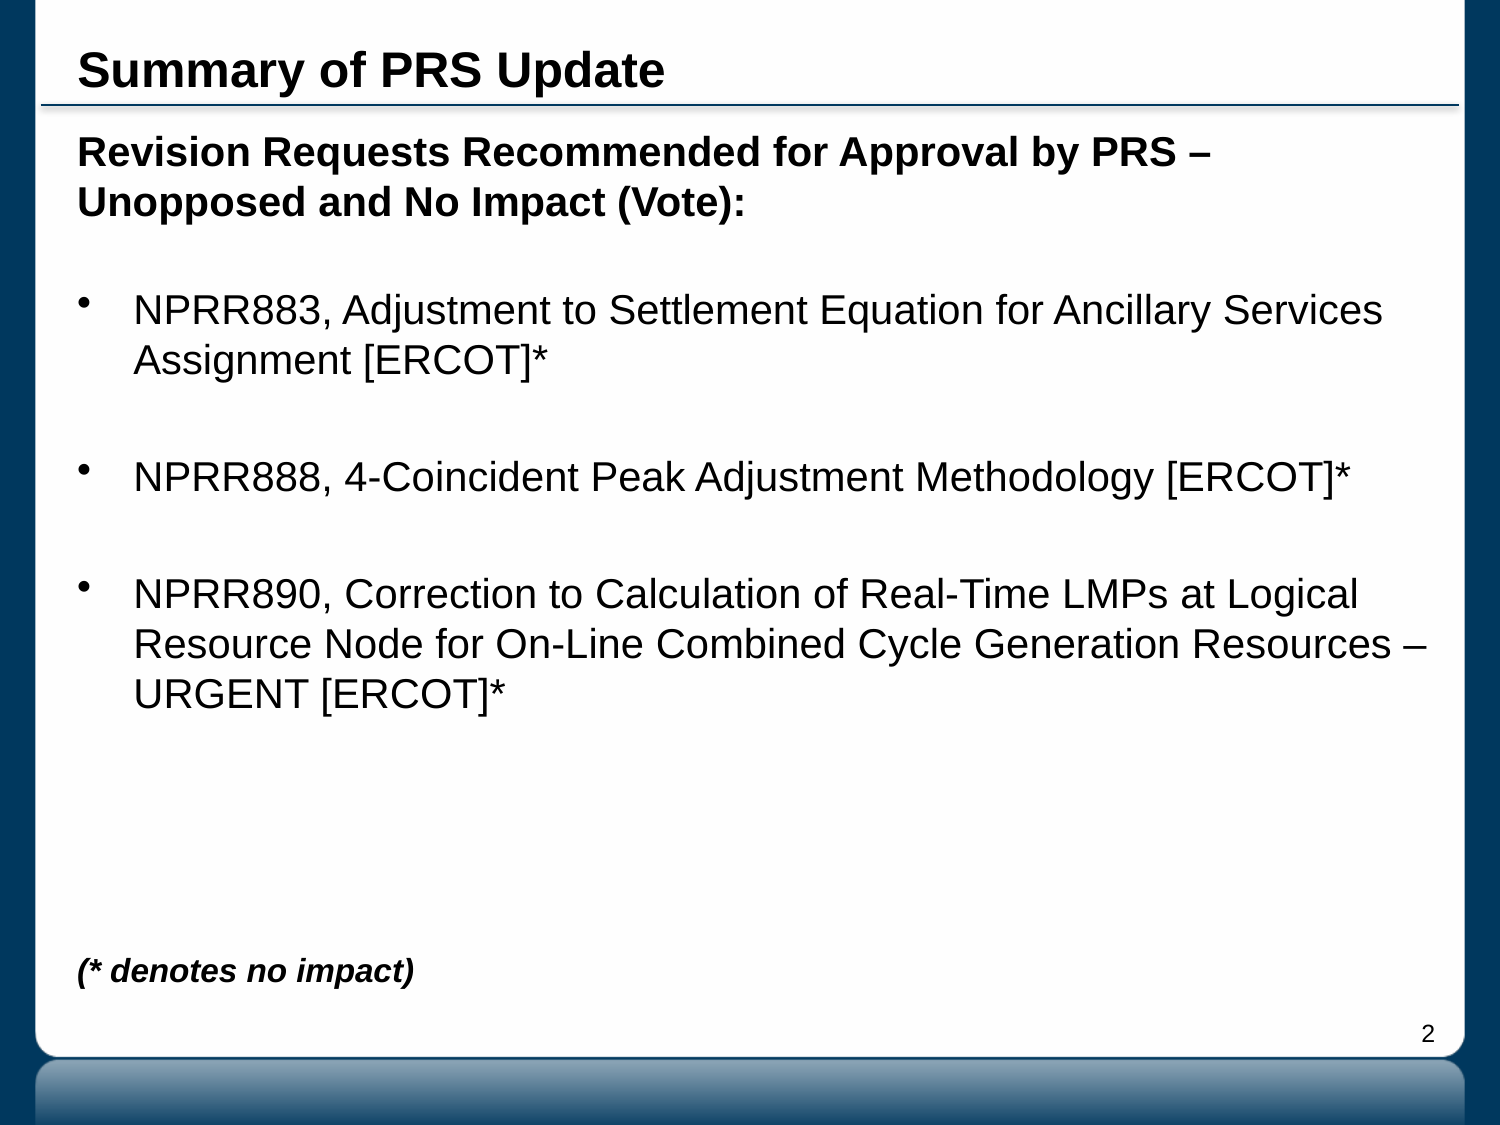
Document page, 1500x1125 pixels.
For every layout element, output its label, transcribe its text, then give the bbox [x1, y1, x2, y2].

picture [35, 0, 1465, 1125]
text_box Revision Requests Recommended for Approval by PRS – Unopposed and No Impact (Vote): NPRR883, Adjustment to Settlement Equation for Ancillary Services Assignment [ERCOT]* NPRR888, 4-Coincident Peak Adjustment Methodology [ERCOT]* NPRR890, Correction to Calculation of Real-Time LMPs at Logical Resource Node for On-Line Combined Cycle Generation Resources – URGENT [ERCOT]* (* denotes no impact) [62, 117, 1450, 1027]
title Summary of PRS Update [62, 29, 1450, 106]
